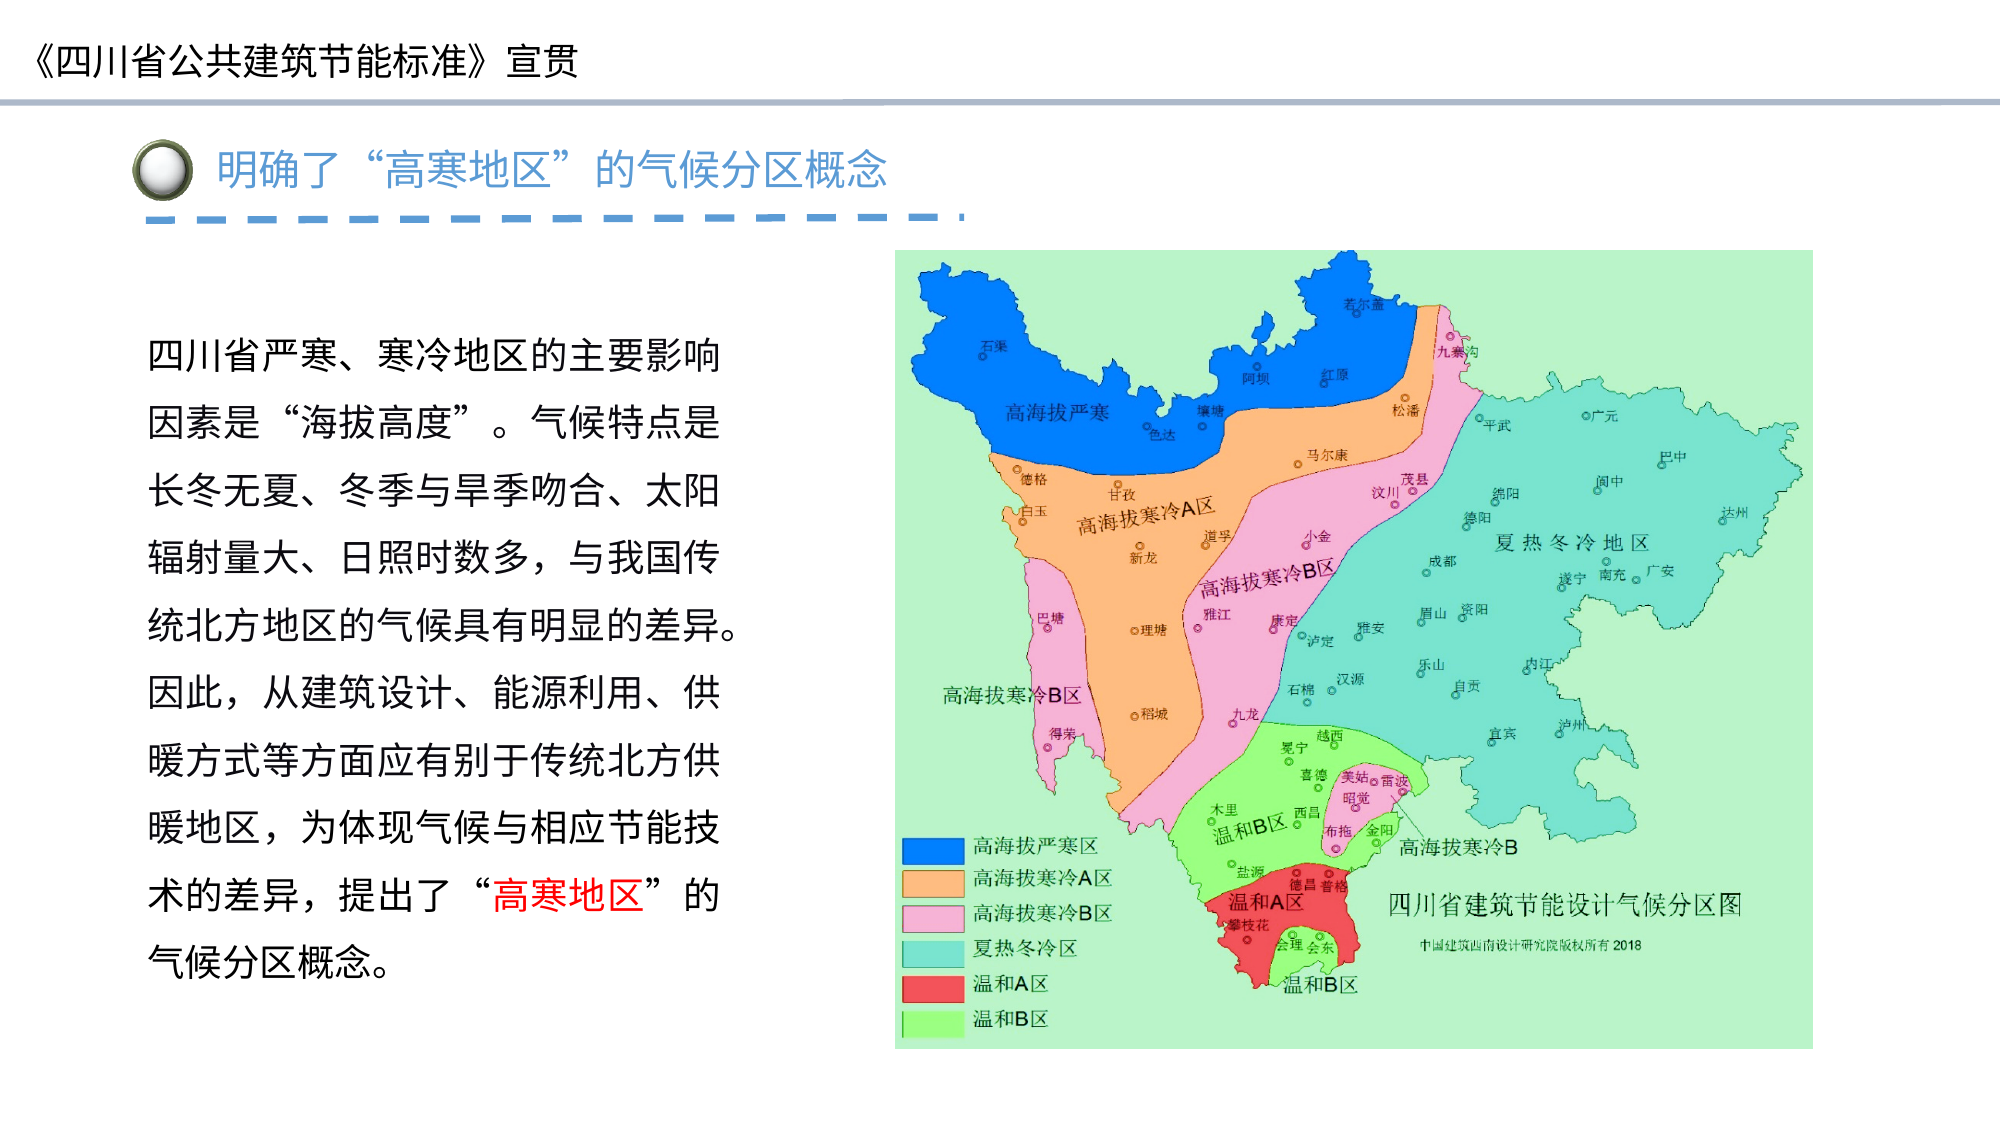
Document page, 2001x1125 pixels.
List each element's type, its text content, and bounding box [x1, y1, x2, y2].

picture [132, 139, 194, 201]
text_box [145, 141, 985, 235]
text_box 四川省严寒、寒冷地区的主要影响因素是“海拔高度”。气候特点是长冬无夏、冬季与旱季吻合、太阳辐射量大、日照时数多，与我国传统北方地区的气候具有明显的差异。因此，从建筑设计、能源利用、供暖方式等方面应有别于传统北方供暖地区，为体现气候与相应节能技术的差异，提出了“高寒地区”的气候分区概念。 [131, 301, 737, 1110]
picture [895, 250, 1813, 1049]
